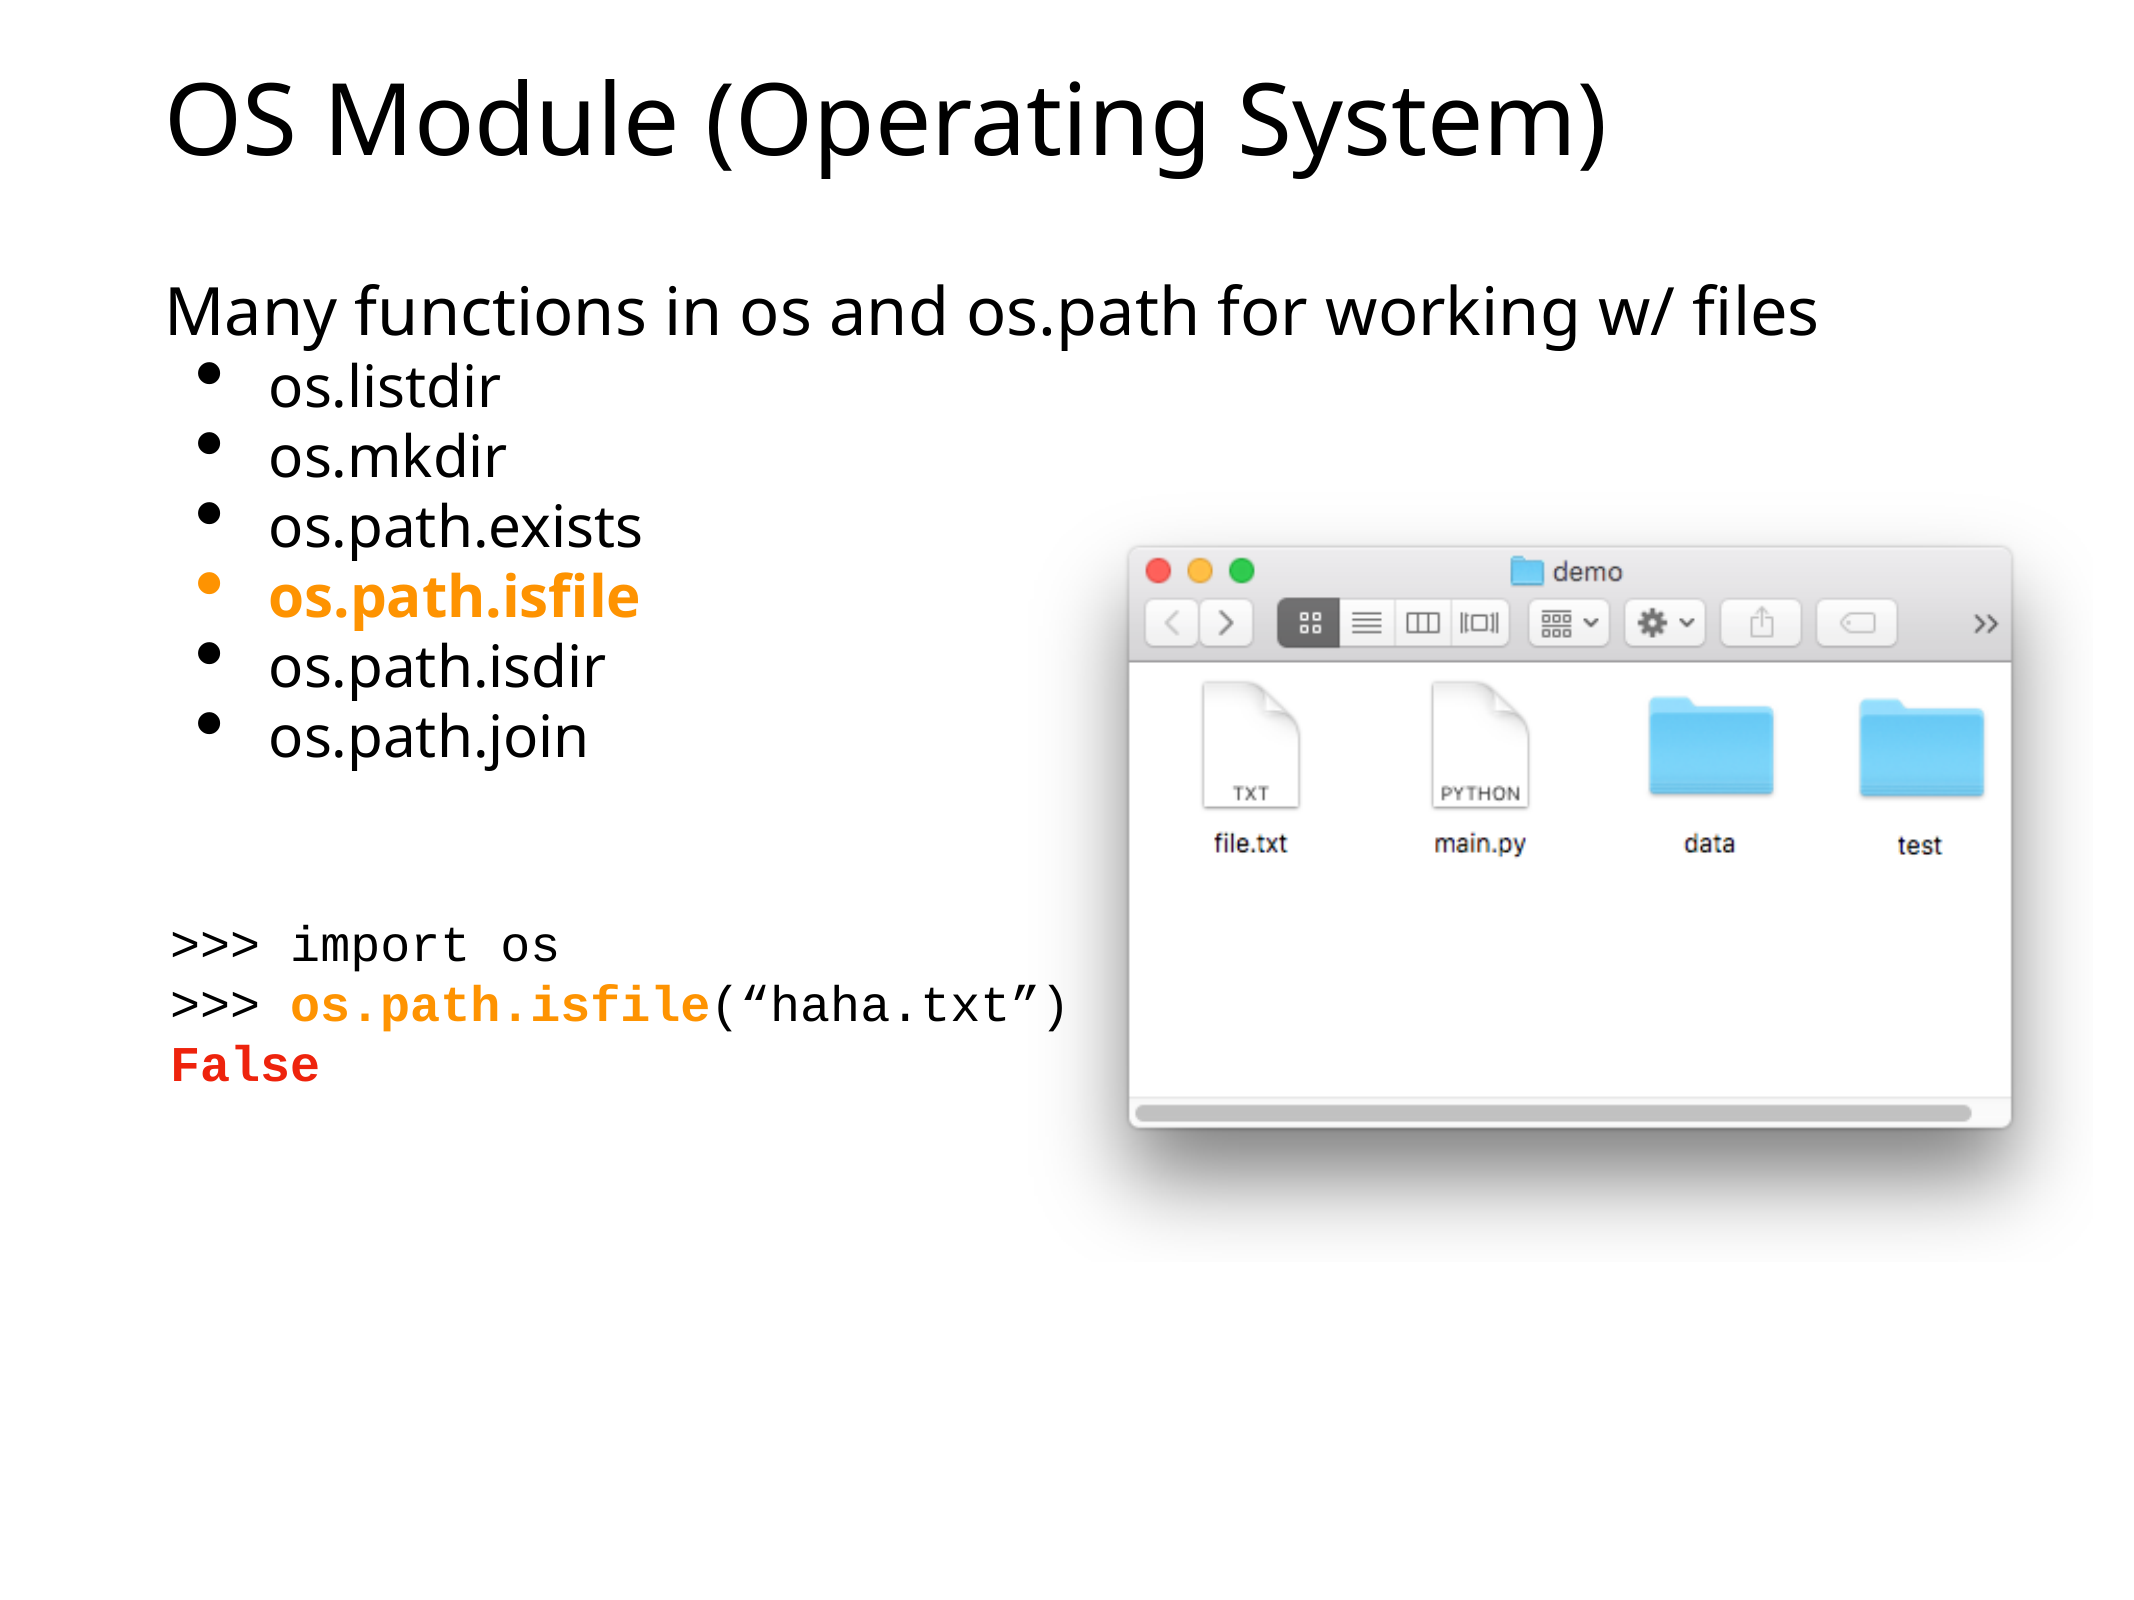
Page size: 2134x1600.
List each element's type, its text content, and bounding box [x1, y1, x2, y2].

text_box >>> import os >>> os.path.isfile(“haha.txt”) False [161, 903, 990, 1100]
list Many functions in os and os.path for working w/ files os.listdir os.mkdir os.path.exists os.path.isfile os.path.isdir os.path.join [155, 259, 1978, 801]
title OS Module (Operating System) [155, 41, 1978, 191]
picture [990, 425, 2093, 1262]
